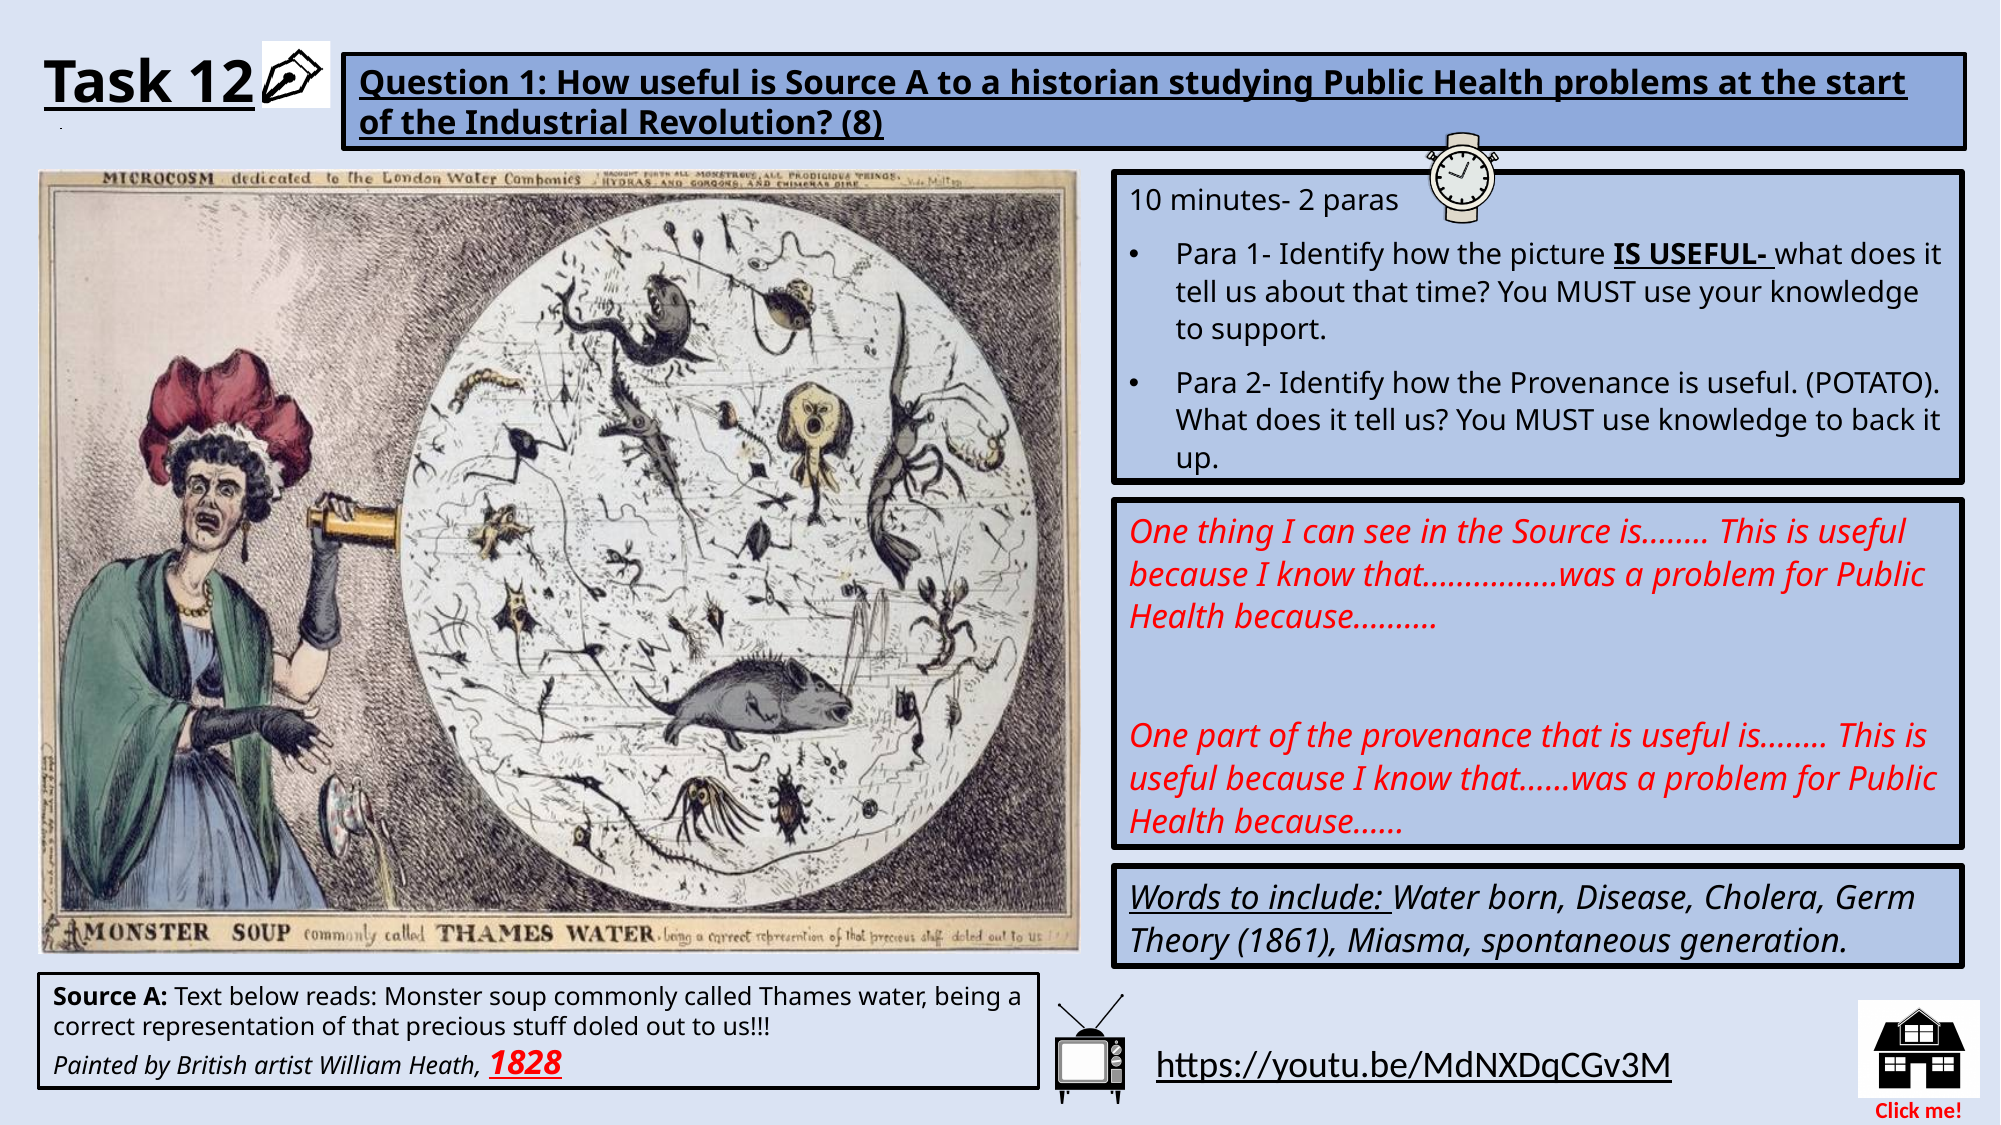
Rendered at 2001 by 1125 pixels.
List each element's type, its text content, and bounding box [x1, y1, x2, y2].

text_box [61, 122, 343, 129]
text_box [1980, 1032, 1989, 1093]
picture [38, 169, 1081, 954]
text_box [496, 53, 2000, 129]
picture [262, 41, 331, 108]
text_box Words to include: Water born, Disease, Cholera, Germ Theory (1861), Miasma, spontaneous generation. [1113, 865, 1962, 967]
picture [1398, 117, 1524, 243]
text_box Question 1: How useful is Source A to a historian studying Public Health problems at the start of the Industrial Revolution? (8) [343, 54, 1966, 149]
text_box 10 minutes- 2 paras Para 1- Identify how the picture IS USEFUL- what does it tell us about that time? You MUST use your knowledge to support. Para 2- Identify how the Provenance is useful. (POTATO). What does it tell us? You MUST use knowledge to back it up. [1113, 171, 1962, 482]
picture [1055, 994, 1125, 1104]
text_box Source A: Text below reads: Monster soup commonly called Thames water, being a correct representation of that precious stuff doled out to us!!! Painted by British artist William Heath, 1828 [38, 973, 1039, 1089]
text_box Click me! [1858, 1098, 1980, 1125]
picture [1858, 1000, 1980, 1098]
text_box One thing I can see in the Source is…….. This is useful because I know that…………….was a problem for Public Health because………. One part of the provenance that is useful is…….. This is useful because I know that……was a problem for Public Health because…… [1113, 500, 1962, 848]
text_box https://youtu.be/MdNXDqCGv3M [1141, 1032, 1858, 1093]
text_box Task 12 [28, 36, 496, 122]
